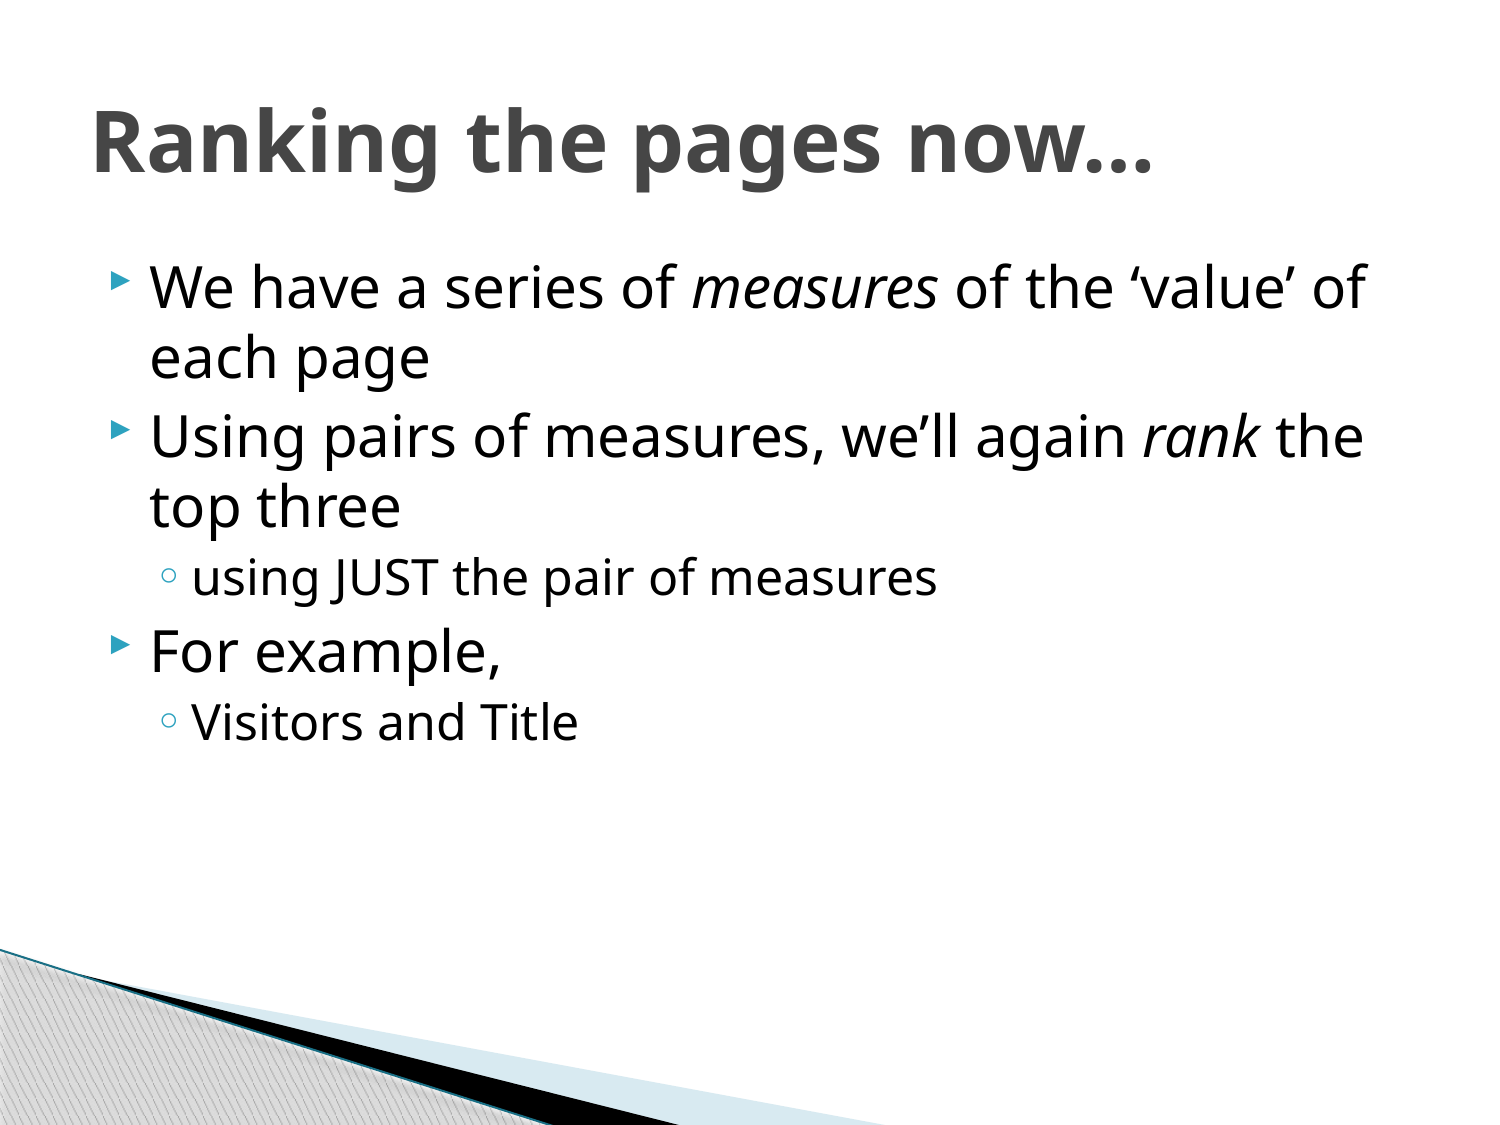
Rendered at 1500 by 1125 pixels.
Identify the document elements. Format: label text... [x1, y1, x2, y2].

list We have a series of measures of the ‘value’ of each page Using pairs of measures, we’ll again rank the top three using JUST the pair of measures For example, Visitors and Title [75, 243, 1425, 986]
title Ranking the pages now… [75, 45, 1425, 233]
